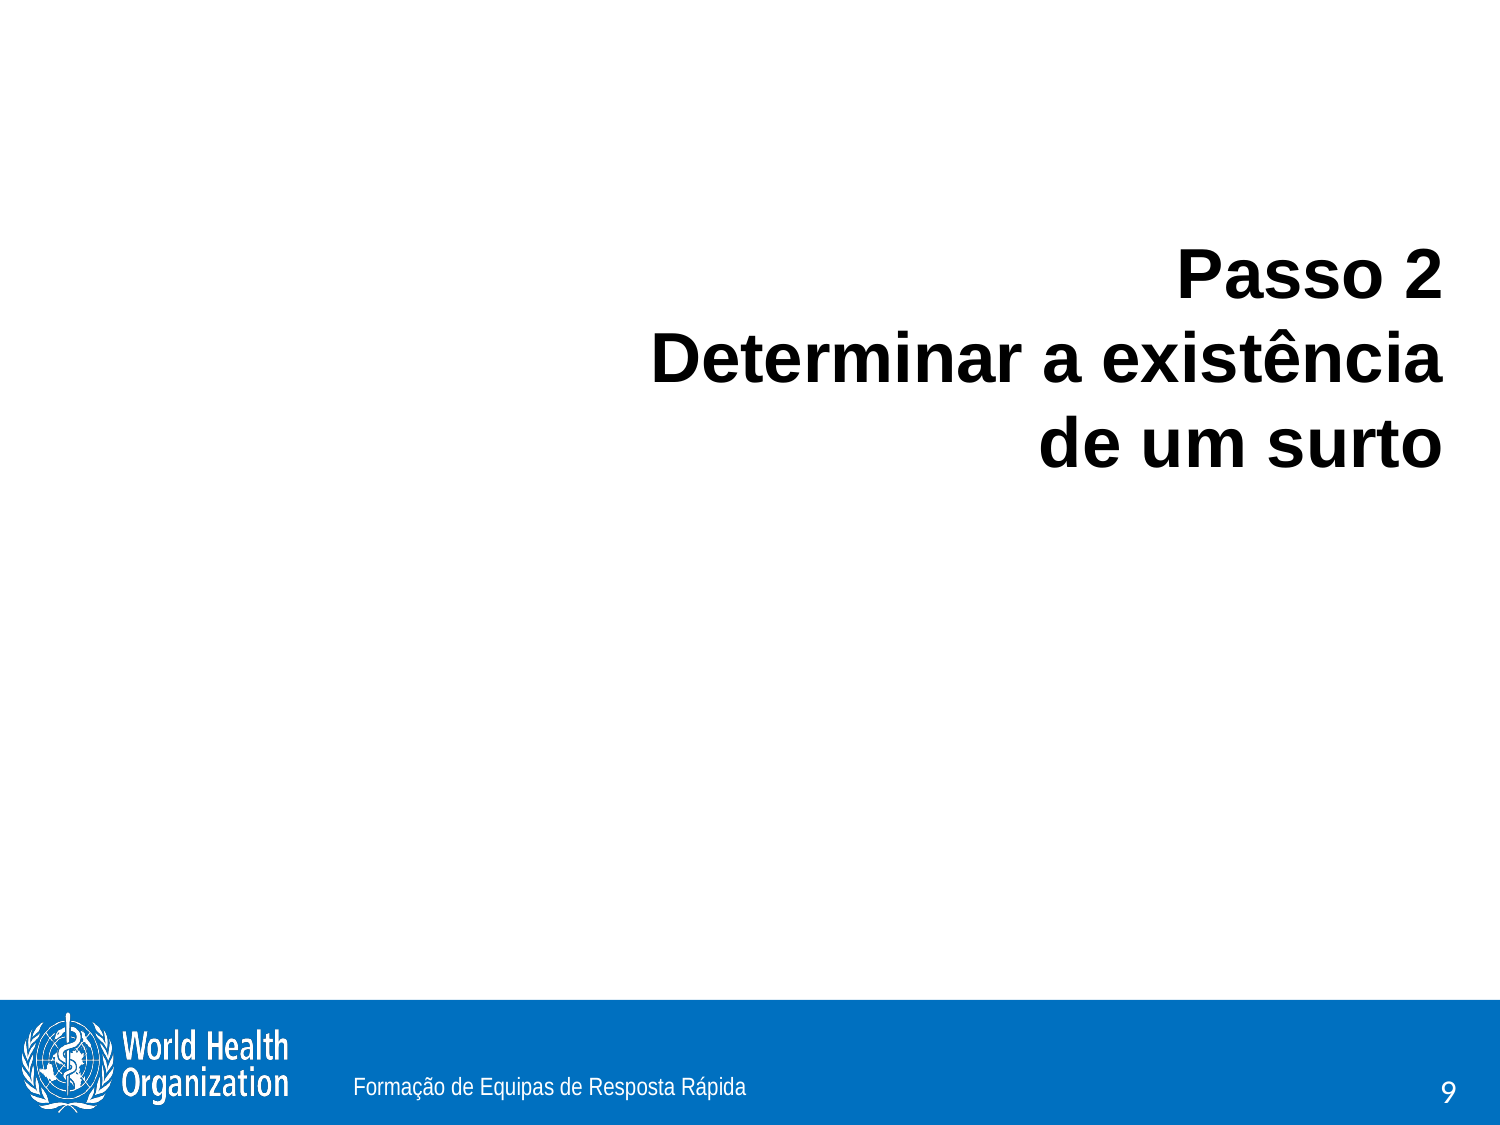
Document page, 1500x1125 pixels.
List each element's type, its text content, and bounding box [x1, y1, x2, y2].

text_box Passo 2 Determinar a existência de um surto [602, 219, 1459, 490]
picture [21, 1012, 288, 1113]
